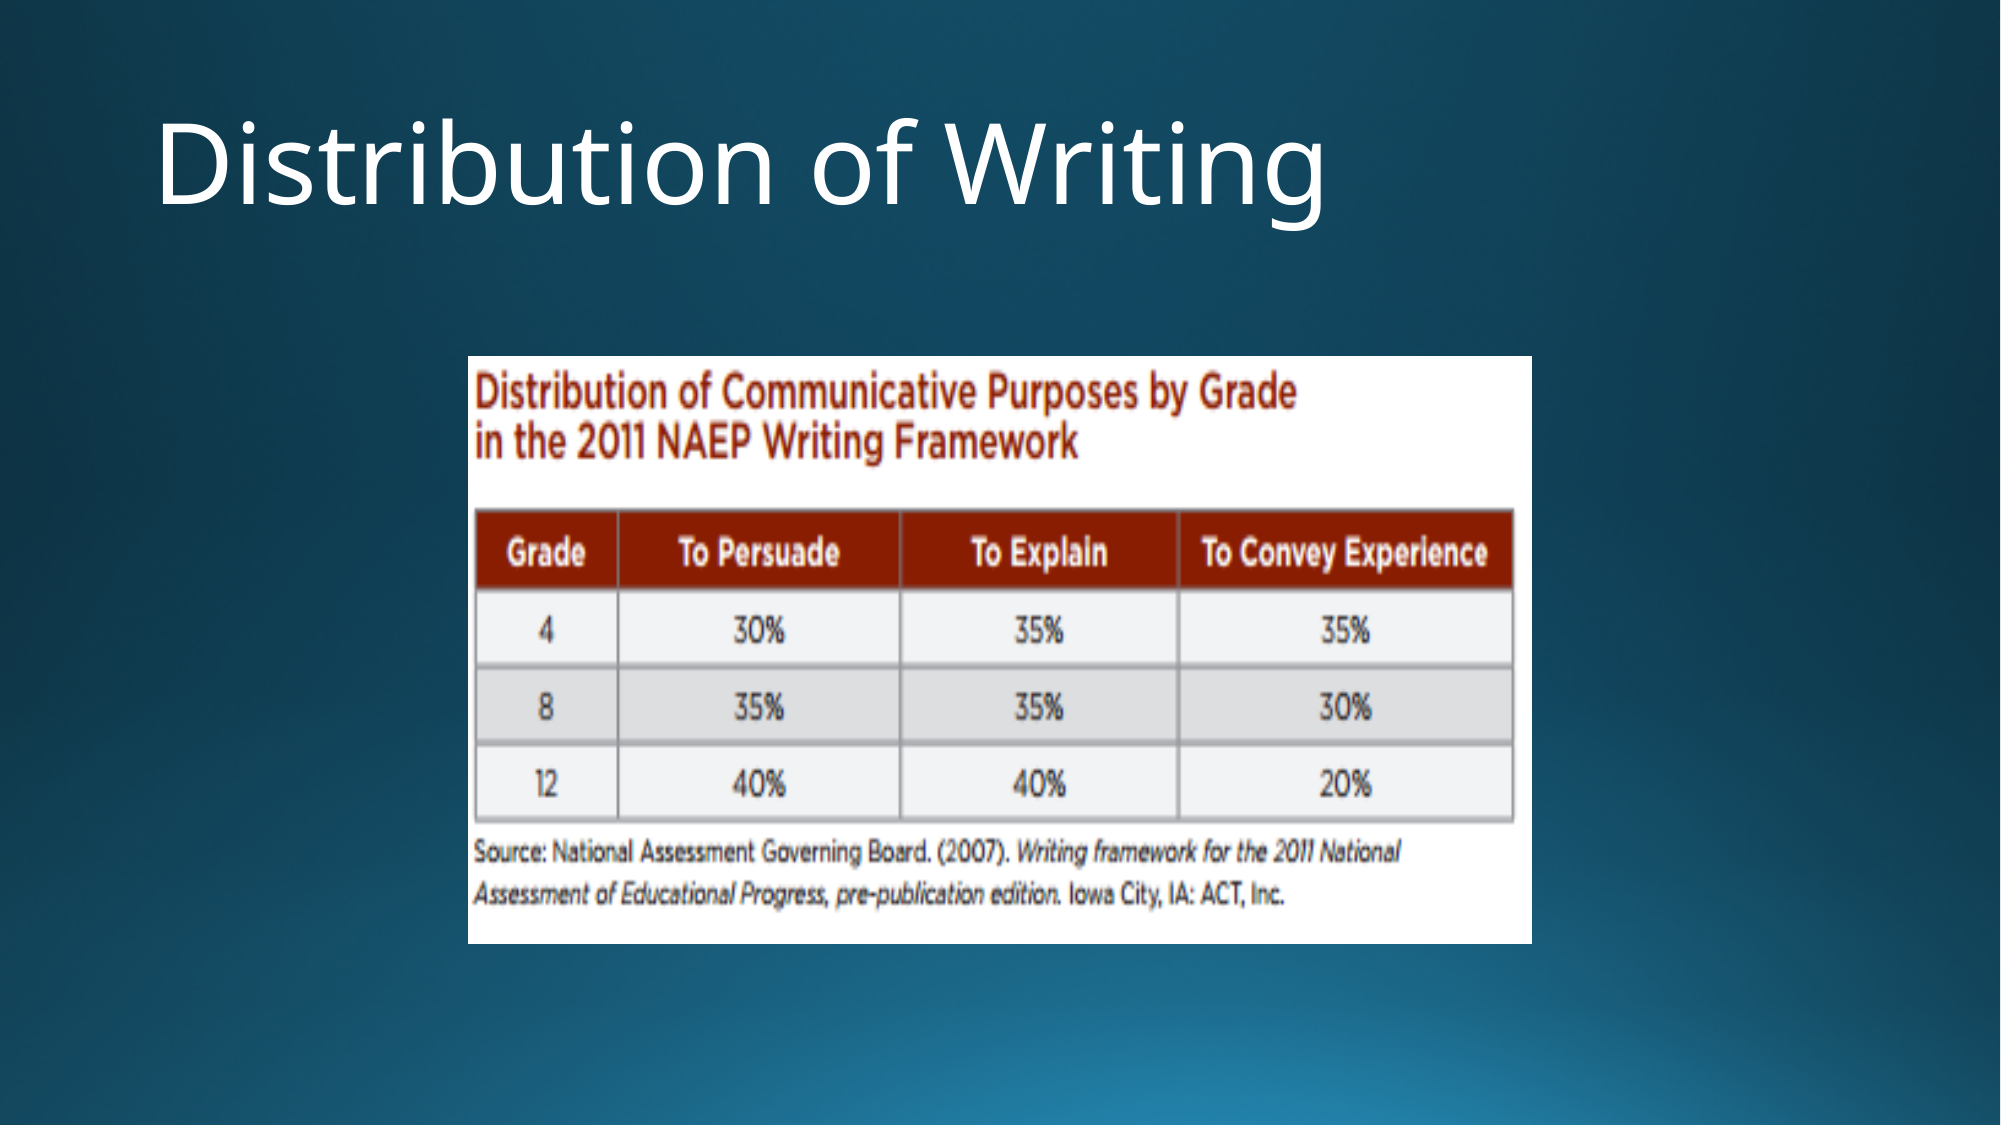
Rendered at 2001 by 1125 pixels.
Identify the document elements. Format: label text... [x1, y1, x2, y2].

picture [0, 0, 2001, 1125]
title Distribution of Writing [137, 59, 1863, 278]
